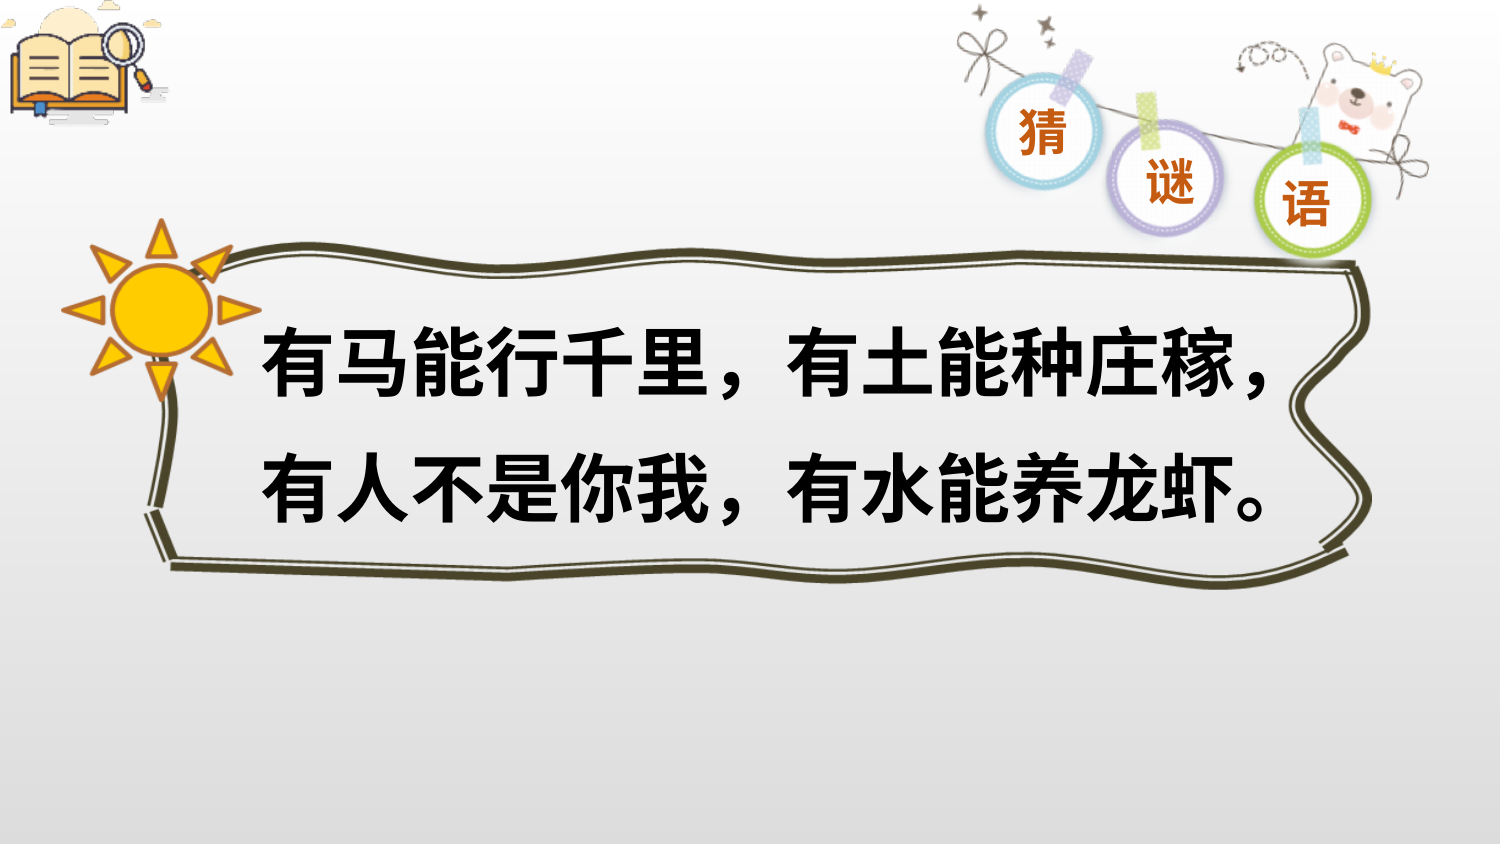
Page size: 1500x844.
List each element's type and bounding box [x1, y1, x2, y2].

text_box [61, 218, 1371, 591]
picture [914, 0, 1452, 336]
picture [0, 0, 170, 128]
